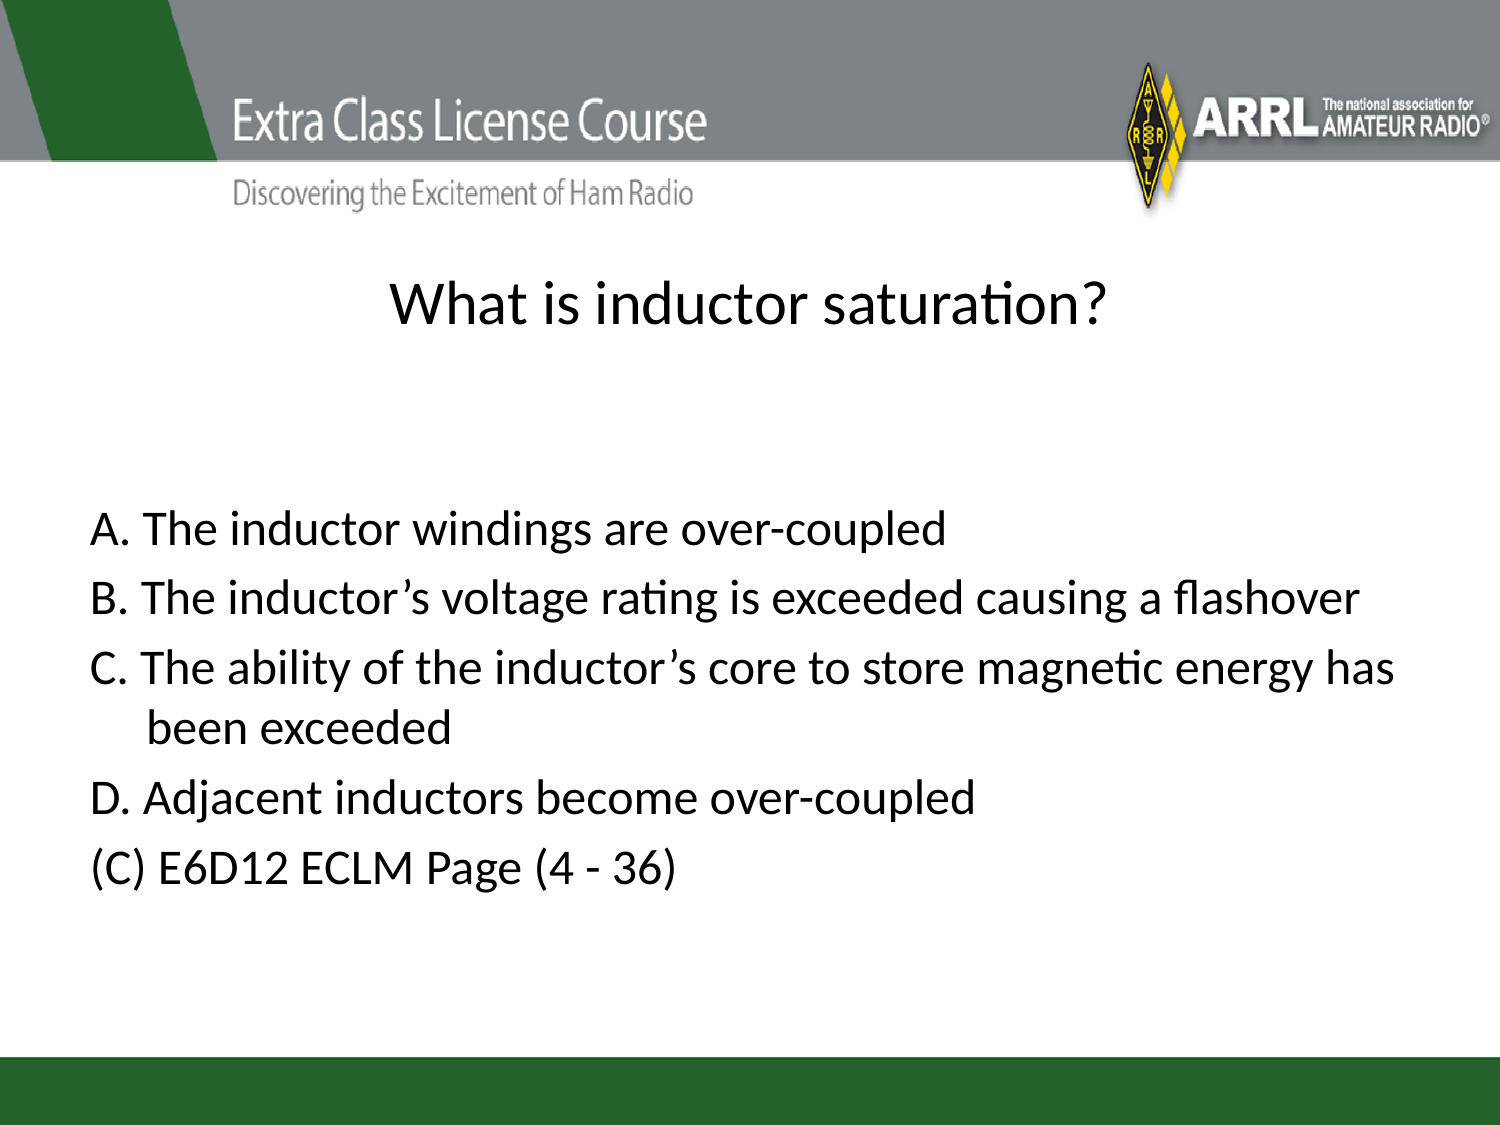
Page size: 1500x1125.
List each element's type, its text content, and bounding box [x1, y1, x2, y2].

picture [0, 0, 1500, 1125]
list A. The inductor windings are over-coupled B. The inductor’s voltage rating is exceeded causing a flashover C. The ability of the inductor’s core to store magnetic energy has been exceeded D. Adjacent inductors become over-coupled (C) E6D12 ECLM Page (4 - 36) [75, 487, 1425, 1005]
title What is inductor saturation? [75, 254, 1425, 435]
